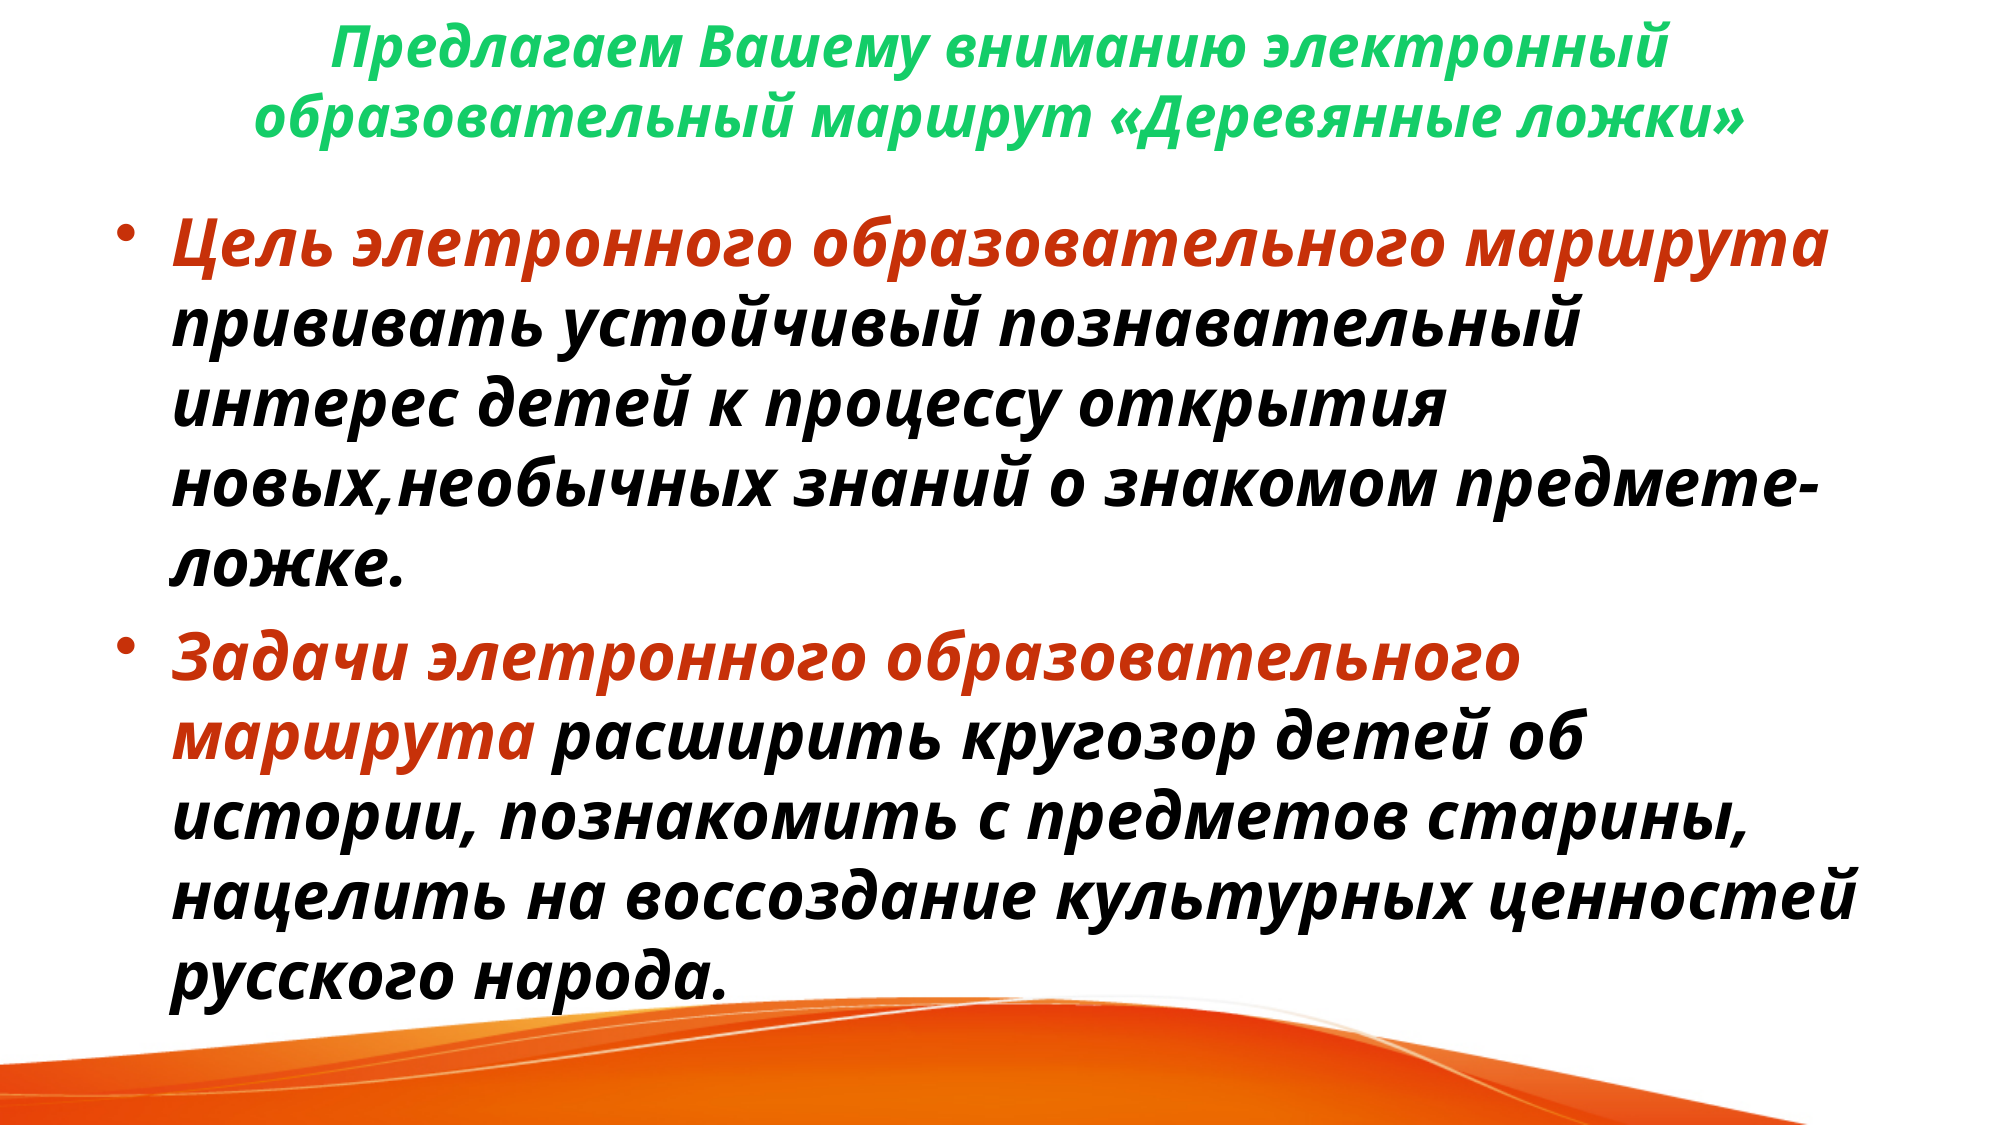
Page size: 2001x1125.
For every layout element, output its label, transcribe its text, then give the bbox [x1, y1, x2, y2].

title Предлагаем Вашему вниманию электронный образовательный маршрут «Деревянные ложки» [99, 30, 1901, 127]
list Цель элетронного образовательного маршрута прививать устойчивый познавательный интерес детей к процессу открытия новых,необычных знаний о знакомом предмете-ложке. Задачи элетронного образовательного маршрута расширить кругозор детей об истории, познакомить с предметов старины, нацелить на воссоздание культурных ценностей русского народа. [99, 192, 1901, 1006]
picture [0, 0, 2001, 1125]
